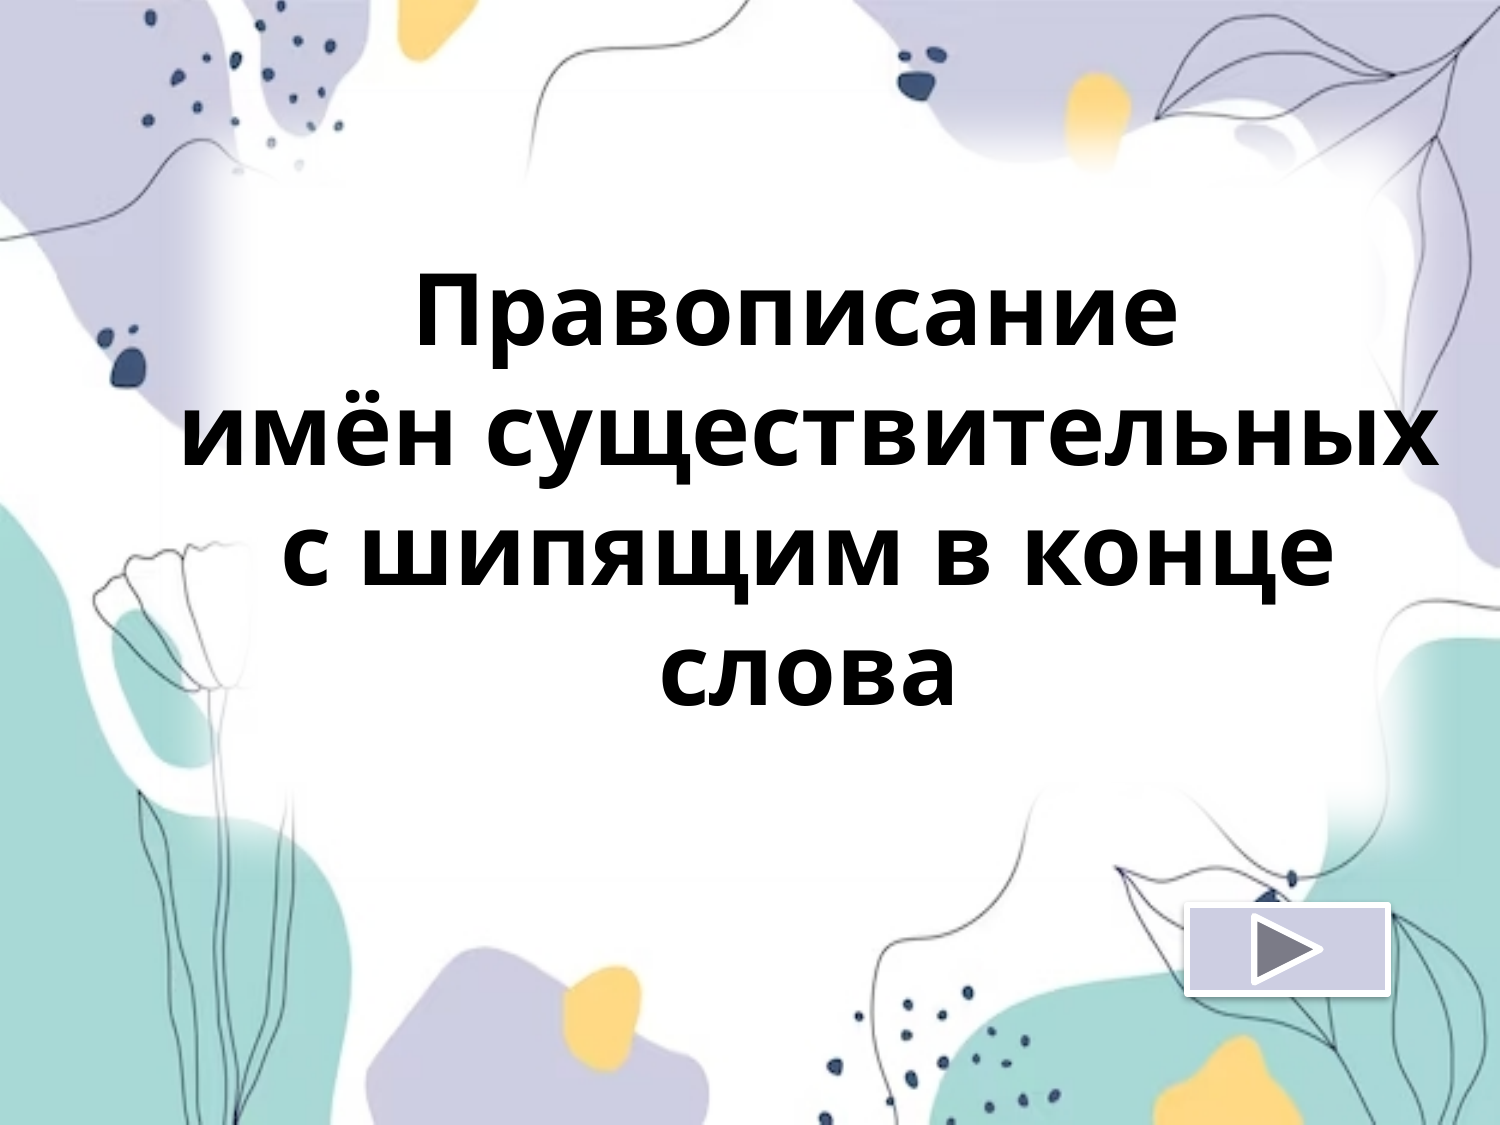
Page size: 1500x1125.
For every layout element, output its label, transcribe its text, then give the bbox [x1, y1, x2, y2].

picture [0, 0, 1500, 1125]
text_box [1184, 902, 1391, 997]
text_box Правописание имён существительных с шипящим в конце слова [250, 180, 1369, 791]
